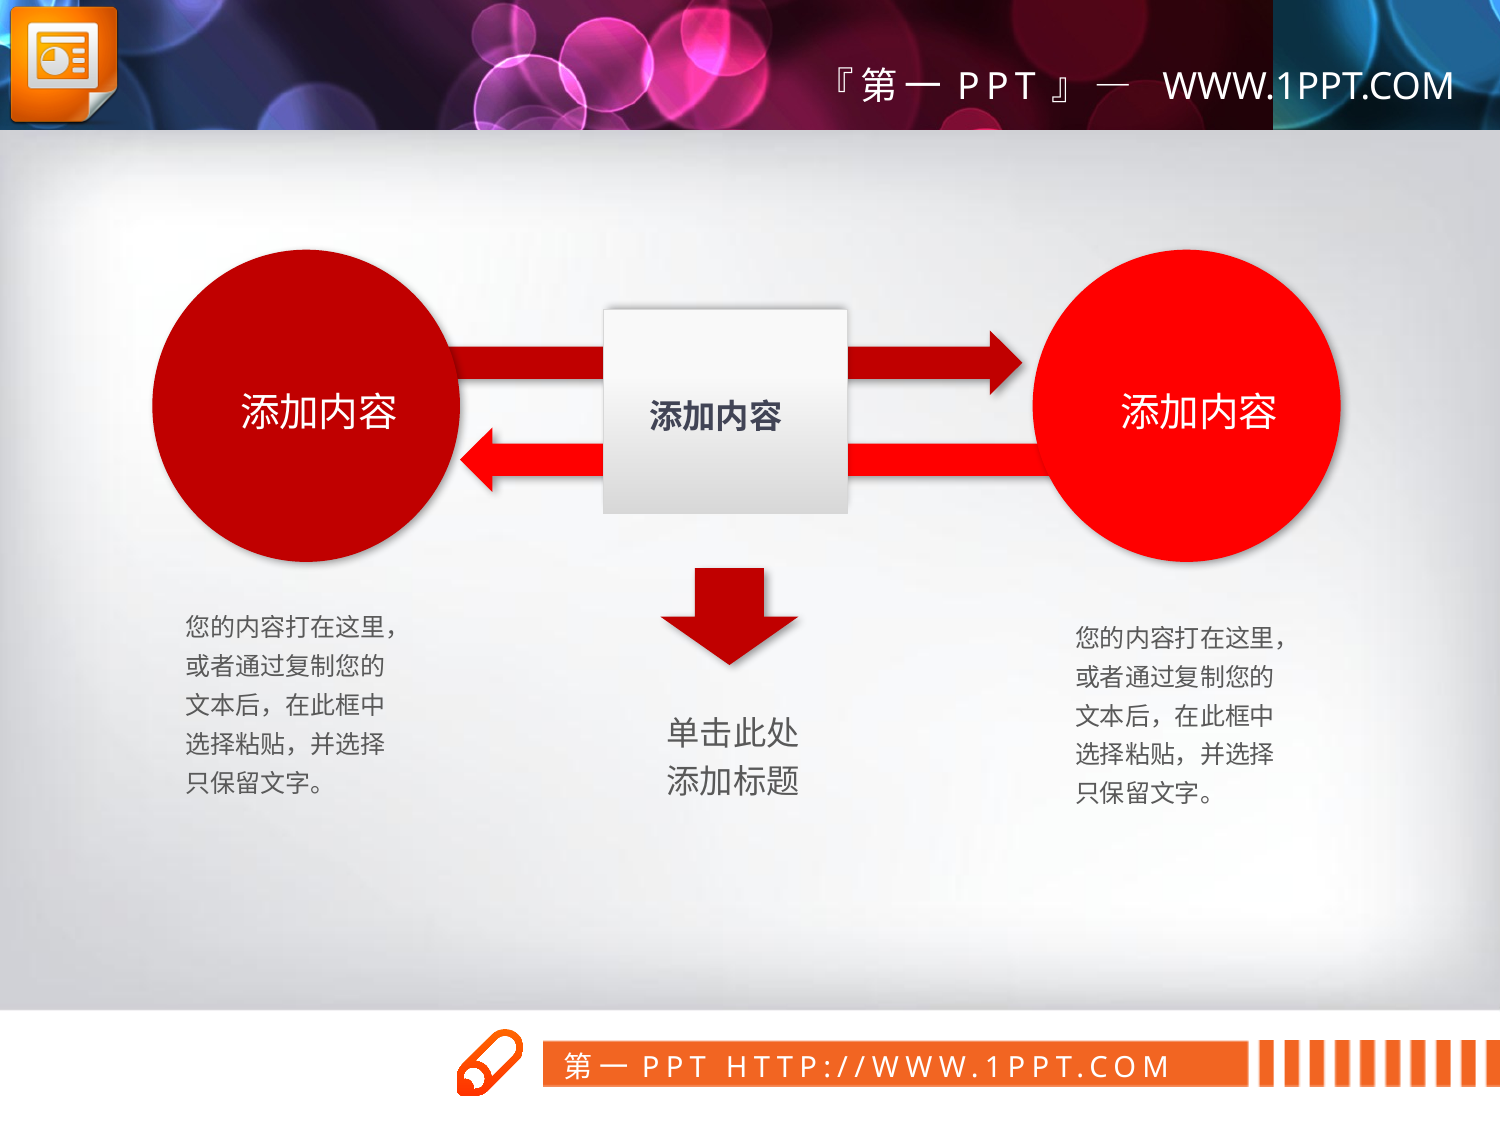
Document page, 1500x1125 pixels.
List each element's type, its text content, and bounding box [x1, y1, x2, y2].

text_box 单击此处添加标题 [651, 696, 845, 809]
text_box 您的内容打在这里，或者通过复制您的文本后，在此框中选择粘贴，并选择只保留文字。 [1059, 605, 1315, 816]
picture [543, 1040, 1500, 1087]
text_box 添加内容 [152, 249, 460, 562]
text_box 您的内容打在这里，或者通过复制您的文本后，在此框中选择粘贴，并选择只保留文字。 [169, 594, 425, 806]
text_box 添加内容 [1032, 249, 1341, 562]
text_box [660, 568, 799, 666]
text_box [852, 330, 1023, 396]
text_box [852, 443, 1044, 476]
text_box 添加内容 [603, 309, 847, 514]
picture [0, 0, 1500, 1012]
text_box [457, 346, 603, 379]
text_box [461, 427, 603, 492]
